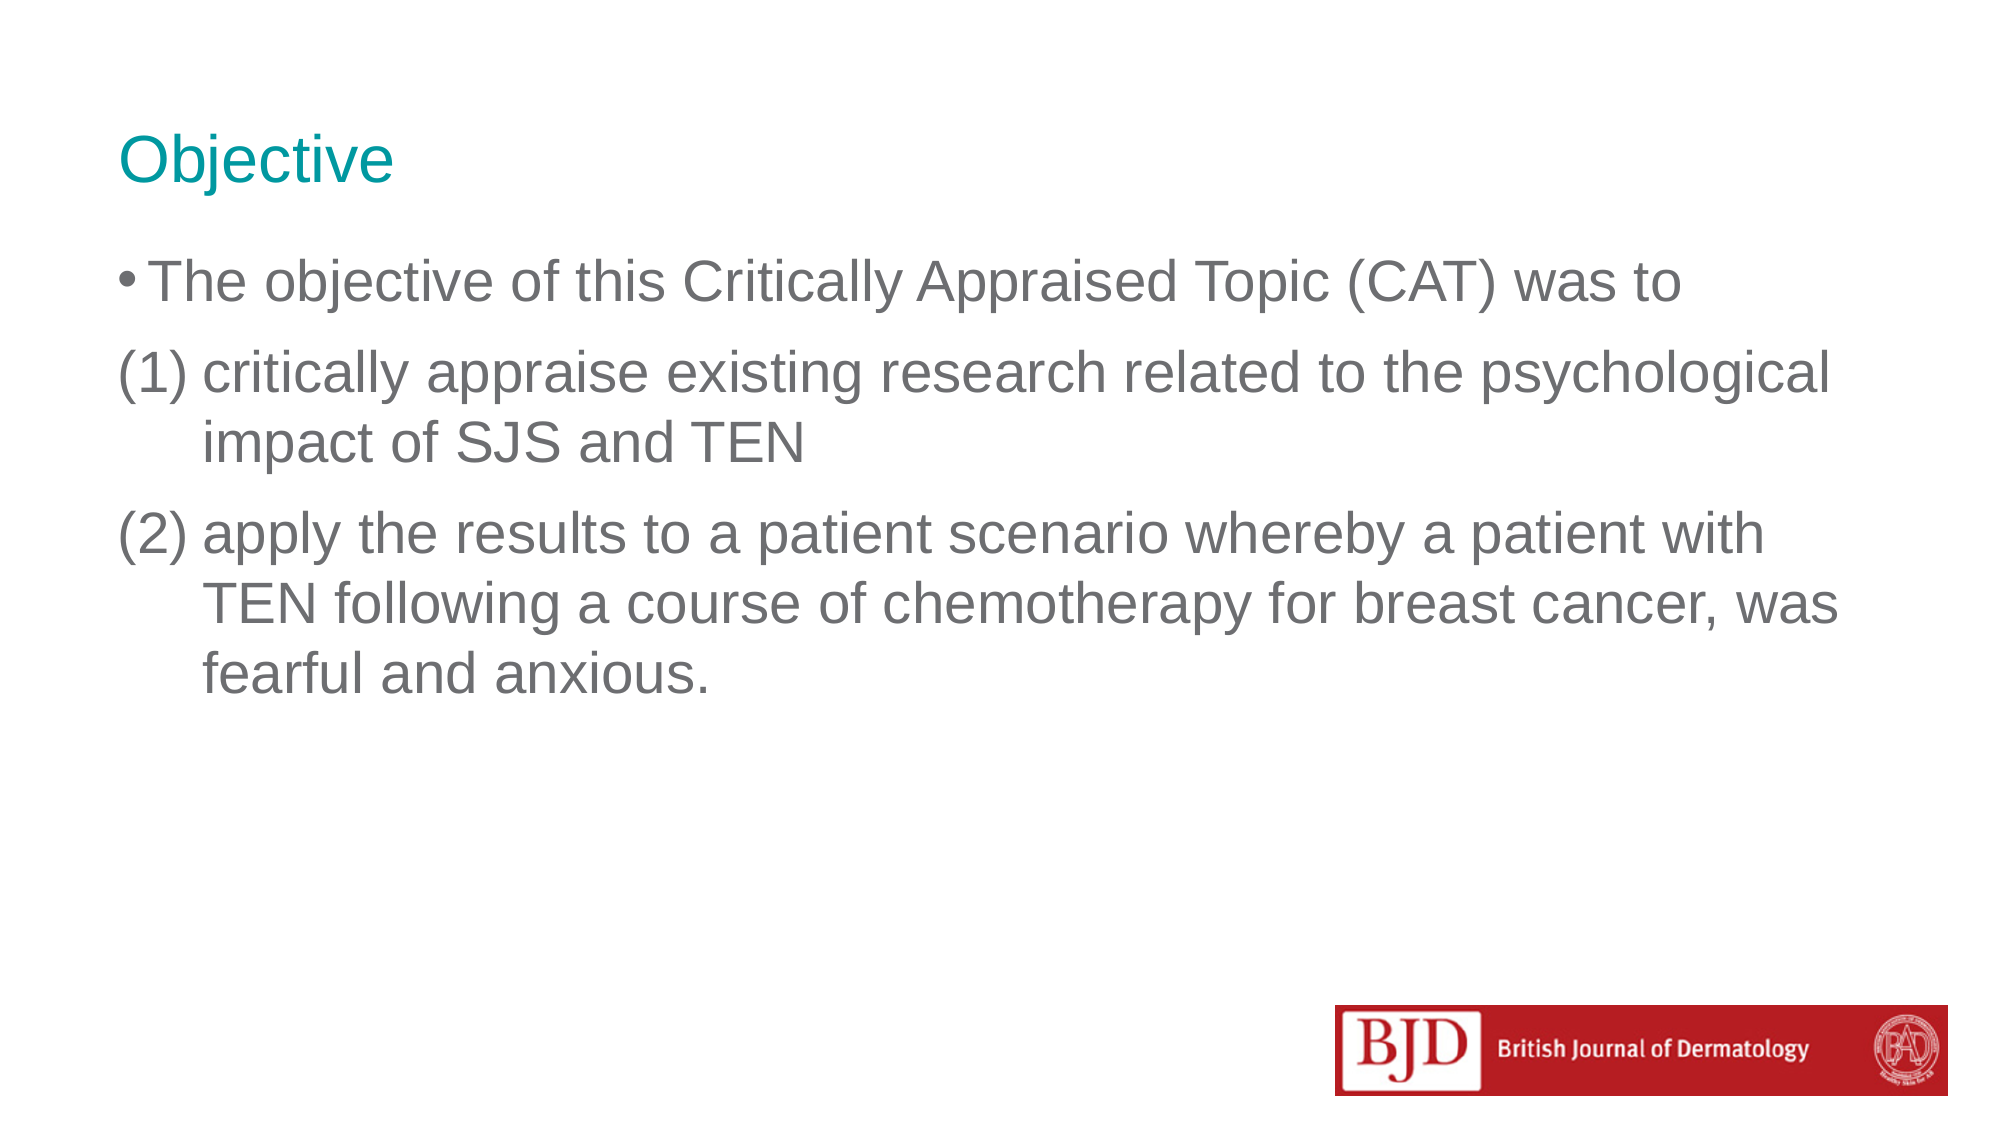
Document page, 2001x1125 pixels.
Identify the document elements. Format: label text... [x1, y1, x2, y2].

title Objective [118, 113, 1885, 197]
picture [1335, 1005, 1948, 1096]
list The objective of this Critically Appraised Topic (CAT) was to critically appraise existing research related to the psychological impact of SJS and TEN apply the results to a patient scenario whereby a patient with TEN following a course of chemotherapy for breast cancer, was fearful and anxious. [117, 243, 1885, 905]
